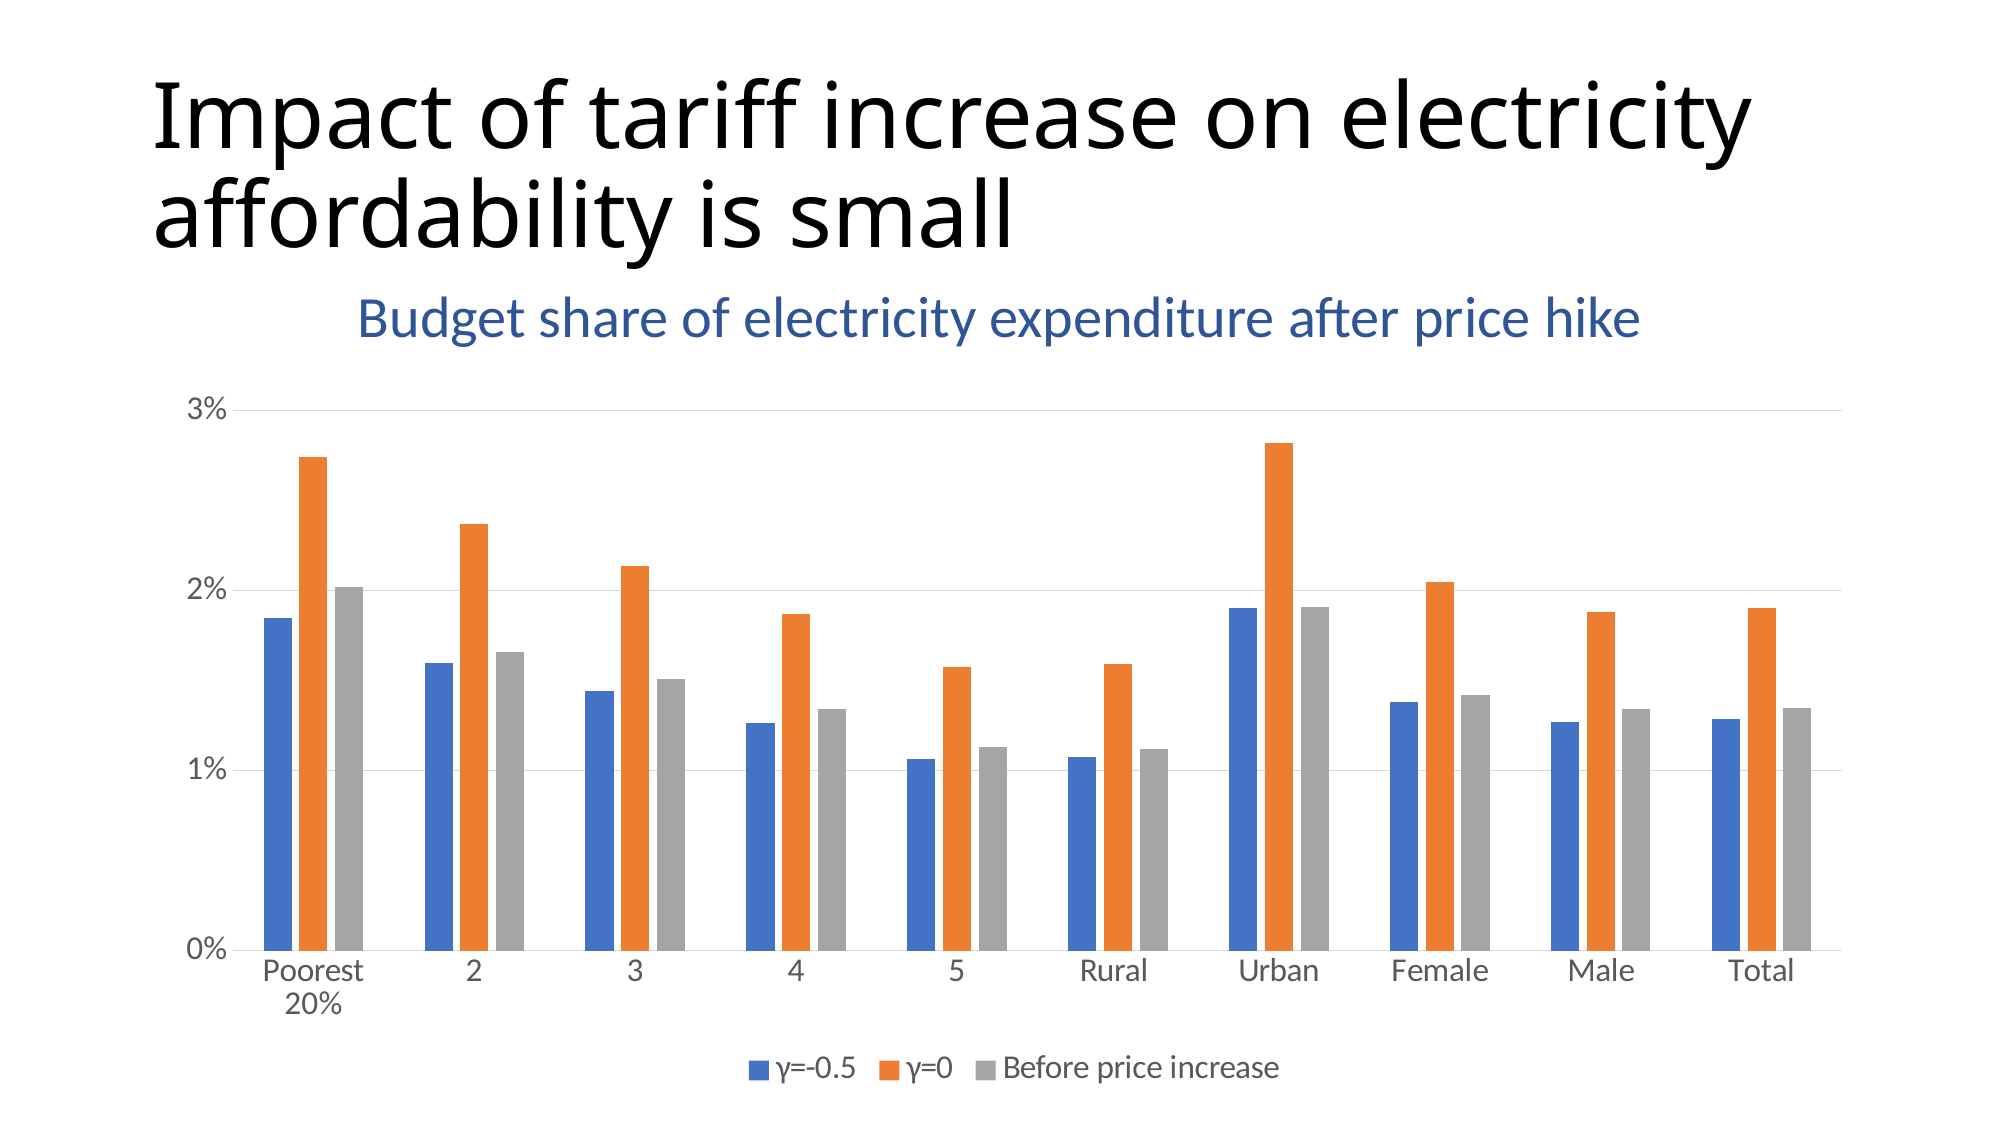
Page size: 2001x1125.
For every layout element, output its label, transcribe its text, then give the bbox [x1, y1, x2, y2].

chart [151, 379, 1877, 1094]
text_box Budget share of electricity expenditure after price hike [232, 276, 1768, 352]
title Impact of tariff increase on electricity affordability is small [137, 59, 1863, 278]
